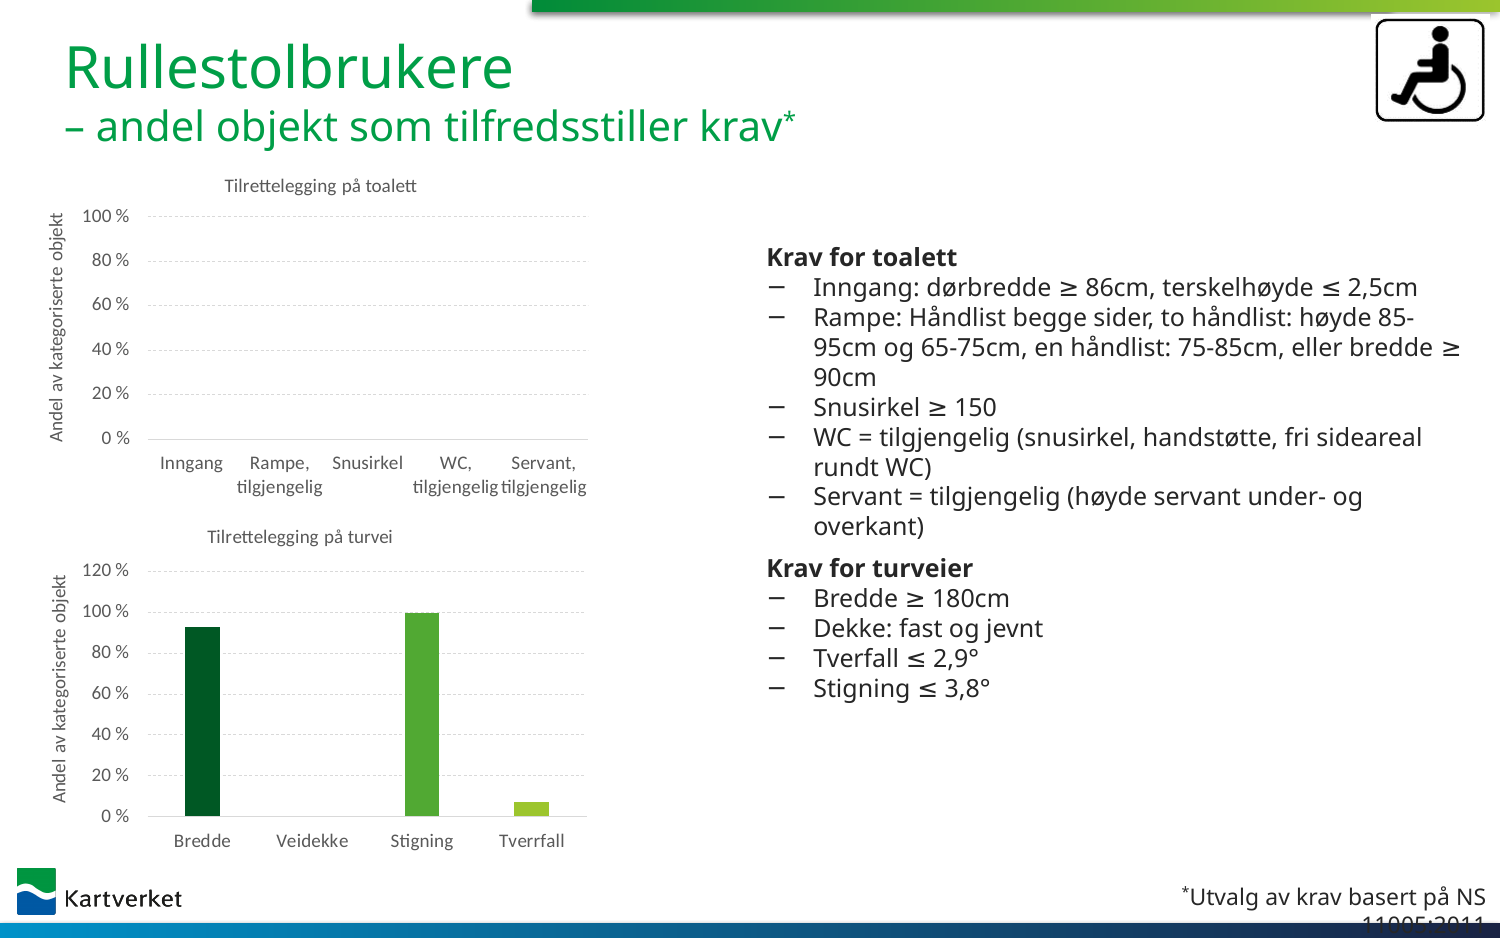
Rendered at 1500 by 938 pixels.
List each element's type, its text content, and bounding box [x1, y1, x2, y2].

picture [41, 520, 598, 859]
picture [1371, 13, 1491, 127]
text_box Krav for toalett Inngang: dørbredde ≥ 86cm, terskelhøyde ≤ 2,5cm Rampe: Håndlist begge sider, to håndlist: høyde 85-95cm og 65-75cm, en håndlist: 75-85cm, eller bredde ≥ 90cm Snusirkel ≥ 150 WC = tilgjengelig (snusirkel, handstøtte, fri sideareal rundt WC) Servant = tilgjengelig (høyde servant under- og overkant) [751, 234, 1483, 545]
text_box Krav for turveier Bredde ≥ 180cm Dekke: fast og jevnt Tverfall ≤ 2,9° Stigning ≤ 3,8° [751, 545, 1483, 710]
text_box *Utvalg av krav basert på NS 11005:2011 [1068, 873, 1500, 938]
picture [41, 166, 599, 505]
text_box Rullestolbrukere – andel objekt som tilfredsstiller krav* [49, 14, 1431, 158]
